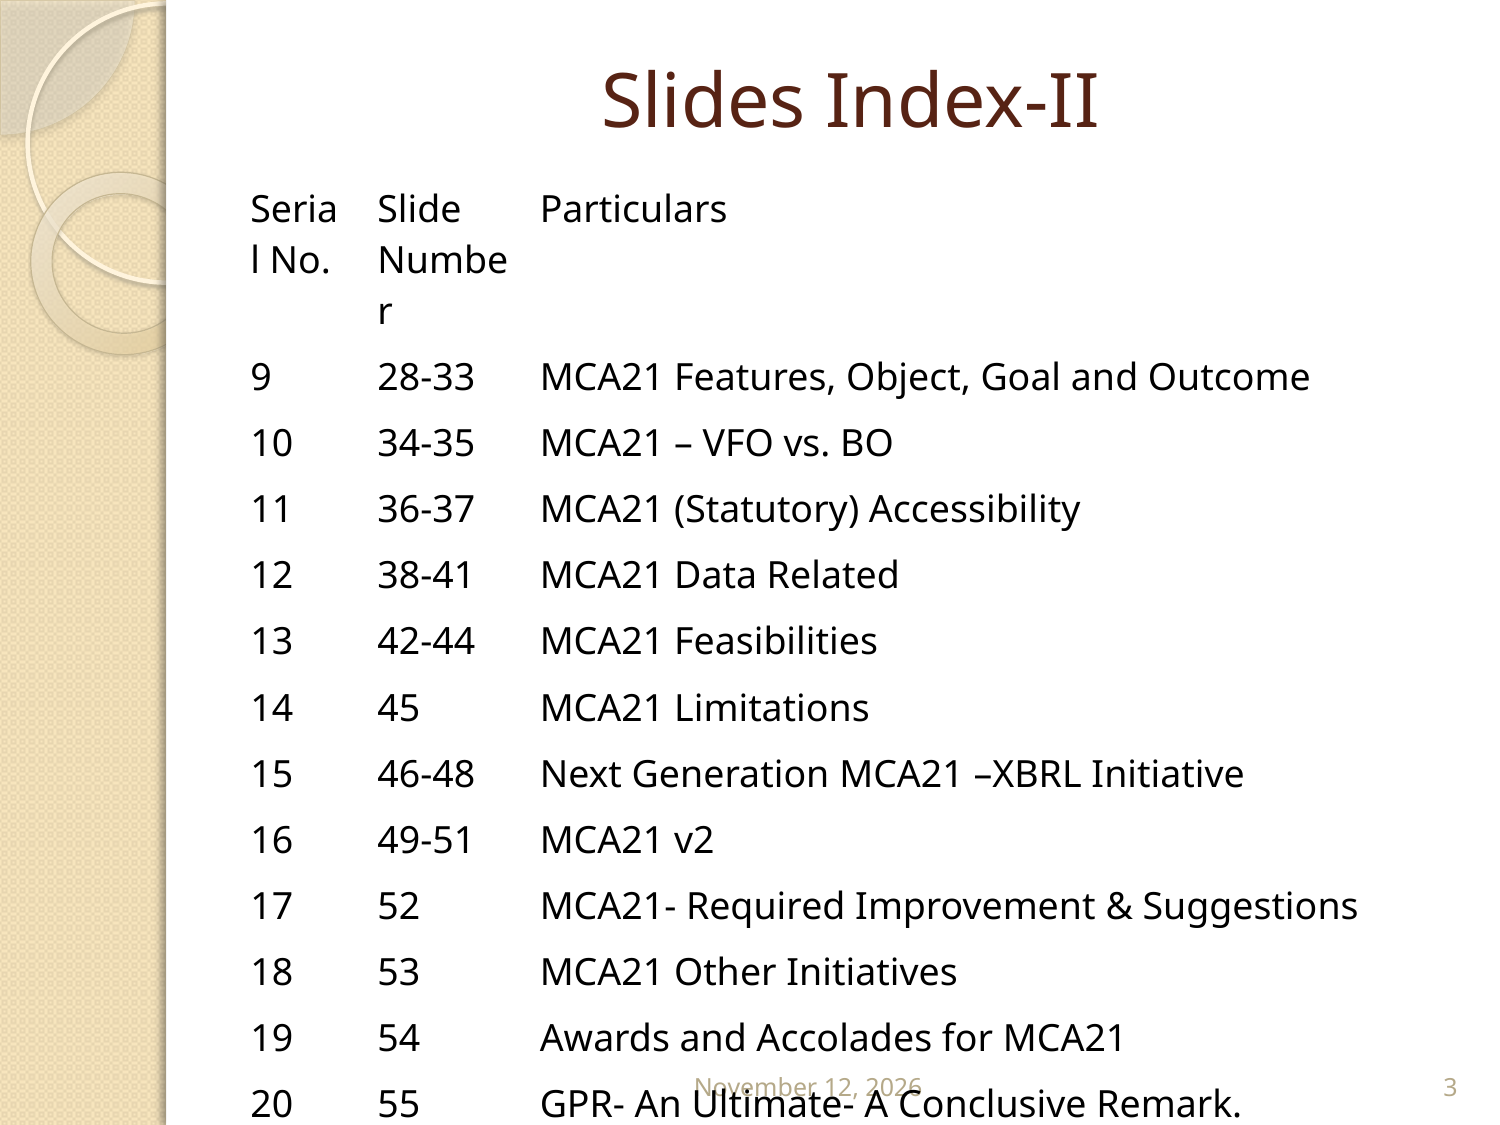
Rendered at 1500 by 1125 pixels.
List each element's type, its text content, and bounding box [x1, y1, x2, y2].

title Slides Index-II [235, 45, 1466, 150]
table_cell 11 [235, 475, 362, 541]
table_cell 55 [362, 1070, 525, 1125]
table_cell MCA21 (Statutory) Accessibility [525, 475, 1465, 541]
table_cell MCA21 – VFO vs. BO [525, 409, 1465, 475]
table_cell MCA21- Required Improvement & Suggestions [525, 872, 1465, 938]
table_cell 12 [235, 541, 362, 607]
table_header Slide Number [362, 175, 525, 343]
slide_number 3 [1413, 1034, 1488, 1113]
table_cell 16 [235, 806, 362, 872]
table_cell 38-41 [362, 541, 525, 607]
table_cell MCA21 Other Initiatives [525, 938, 1465, 1004]
table_cell 34-35 [362, 409, 525, 475]
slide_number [587, 1034, 938, 1113]
table_cell MCA21 v2 [525, 806, 1465, 872]
table_cell 54 [362, 1004, 525, 1070]
table_cell 9 [235, 343, 362, 409]
table_cell 53 [362, 938, 525, 1004]
table_cell MCA21 Features, Object, Goal and Outcome [525, 343, 1465, 409]
table_cell GPR- An Ultimate- A Conclusive Remark. [525, 1070, 1465, 1125]
table_header Serial No. [235, 175, 362, 343]
table_cell 52 [362, 872, 525, 938]
table_cell MCA21 Data Related [525, 541, 1465, 607]
table_cell 42-44 [362, 607, 525, 674]
table_cell 10 [235, 409, 362, 475]
table_cell 19 [235, 1004, 362, 1070]
table_cell 20 [235, 1070, 362, 1125]
table_cell 15 [235, 740, 362, 806]
table_cell 18 [235, 938, 362, 1004]
table_header Particulars [525, 175, 1465, 343]
table_cell MCA21 Limitations [525, 674, 1465, 740]
table_cell 36-37 [362, 475, 525, 541]
table_cell 13 [235, 607, 362, 674]
table_cell MCA21 Feasibilities [525, 607, 1465, 674]
table_cell Next Generation MCA21 –XBRL Initiative [525, 740, 1465, 806]
table_cell 28-33 [362, 343, 525, 409]
table_cell 46-48 [362, 740, 525, 806]
table_cell 49-51 [362, 806, 525, 872]
table_cell Awards and Accolades for MCA21 [525, 1004, 1465, 1070]
table_cell 14 [235, 674, 362, 740]
table_cell 17 [235, 872, 362, 938]
table_cell 45 [362, 674, 525, 740]
